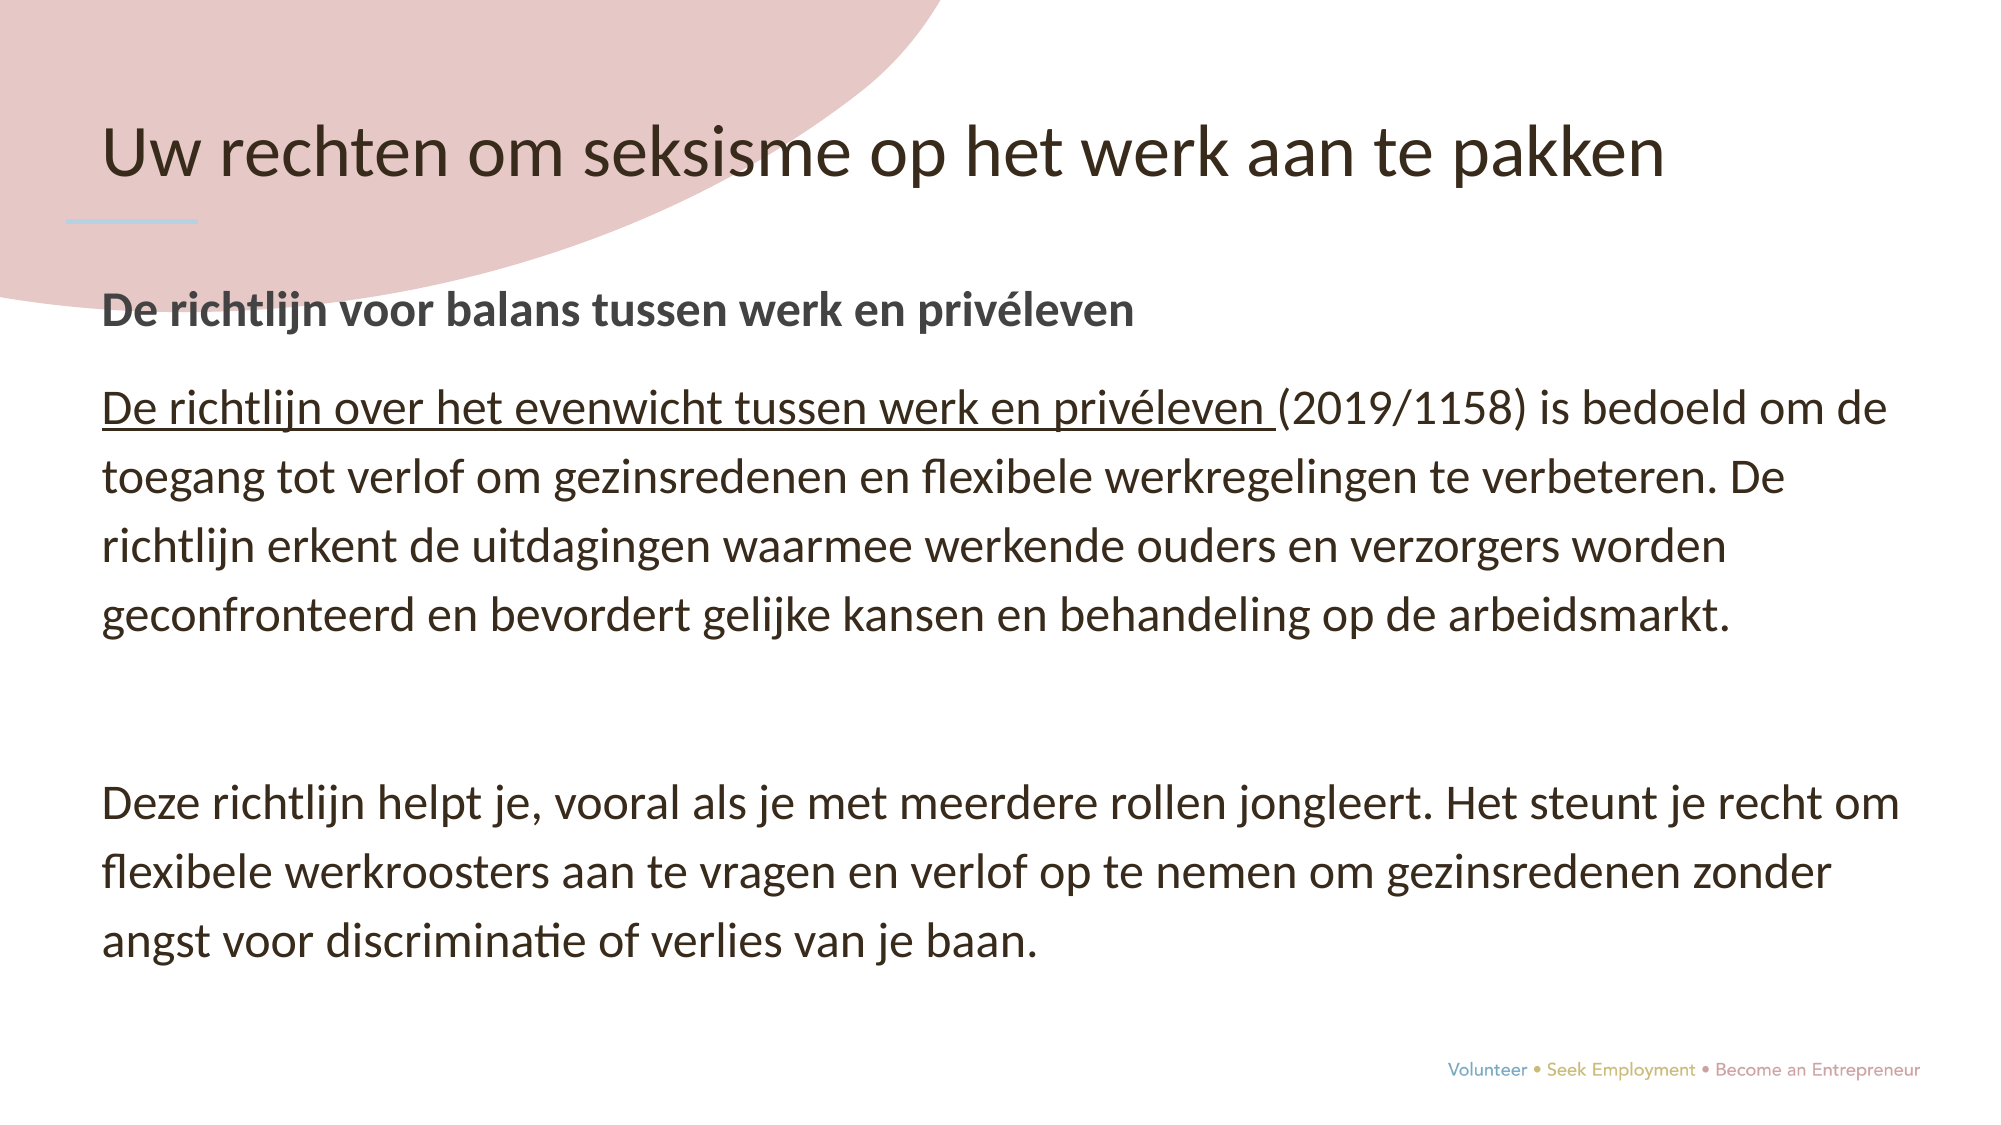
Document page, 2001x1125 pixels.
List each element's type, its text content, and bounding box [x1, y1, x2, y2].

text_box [0, 0, 1119, 433]
list Uw rechten om seksisme op het werk aan te pakken [1119, 105, 1928, 201]
list De richtlijn voor balans tussen werk en privéleven De richtlijn over het evenwicht tussen werk en privéleven (2019/1158) is bedoeld om de toegang tot verlof om gezinsredenen en flexibele werkregelingen te verbeteren. De richtlijn erkent de uitdagingen waarmee werkende ouders en verzorgers worden geconfronteerd en bevordert gelijke kansen en behandeling op de arbeidsmarkt. Deze richtlijn helpt je, vooral als je met meerdere rollen jongleert. Het steunt je recht om flexibele werkroosters aan te vragen en verlof op te nemen om gezinsredenen zonder angst voor discriminatie of verlies van je baan. [86, 259, 1928, 973]
picture [1418, 1046, 1971, 1103]
